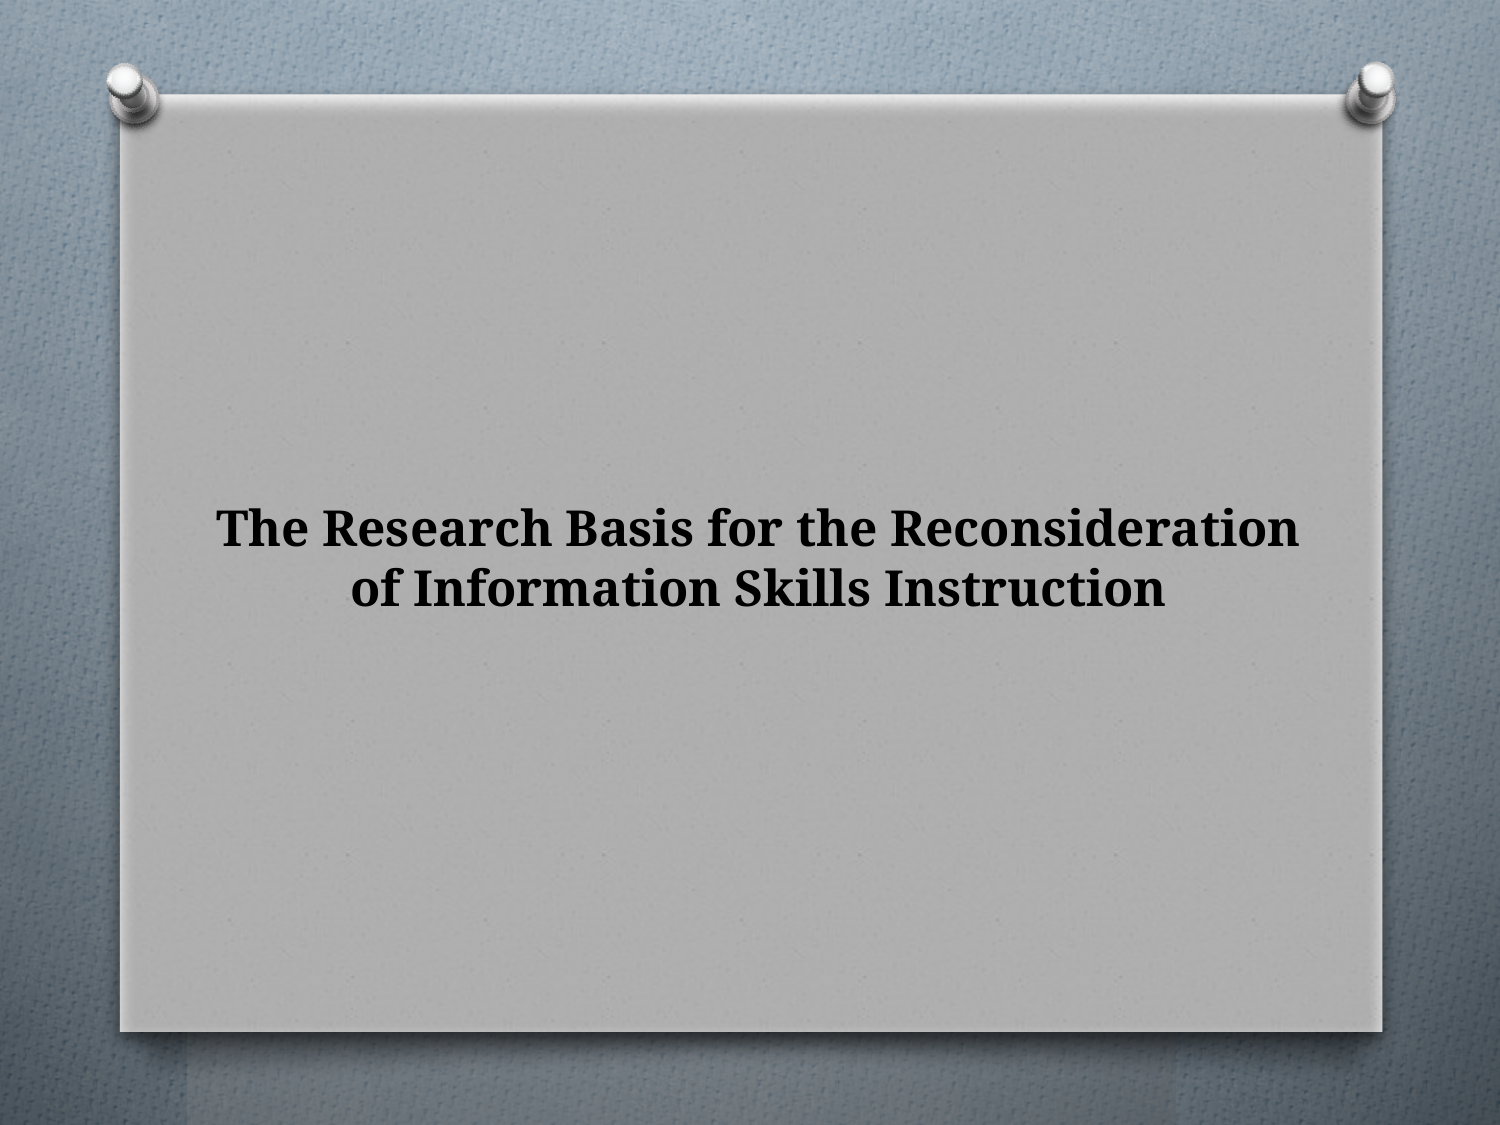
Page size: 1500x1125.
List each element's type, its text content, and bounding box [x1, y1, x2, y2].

title The Research Basis for the Reconsideration of Information Skills Instruction [187, 487, 1331, 685]
picture [75, 29, 198, 153]
picture [1317, 35, 1439, 156]
